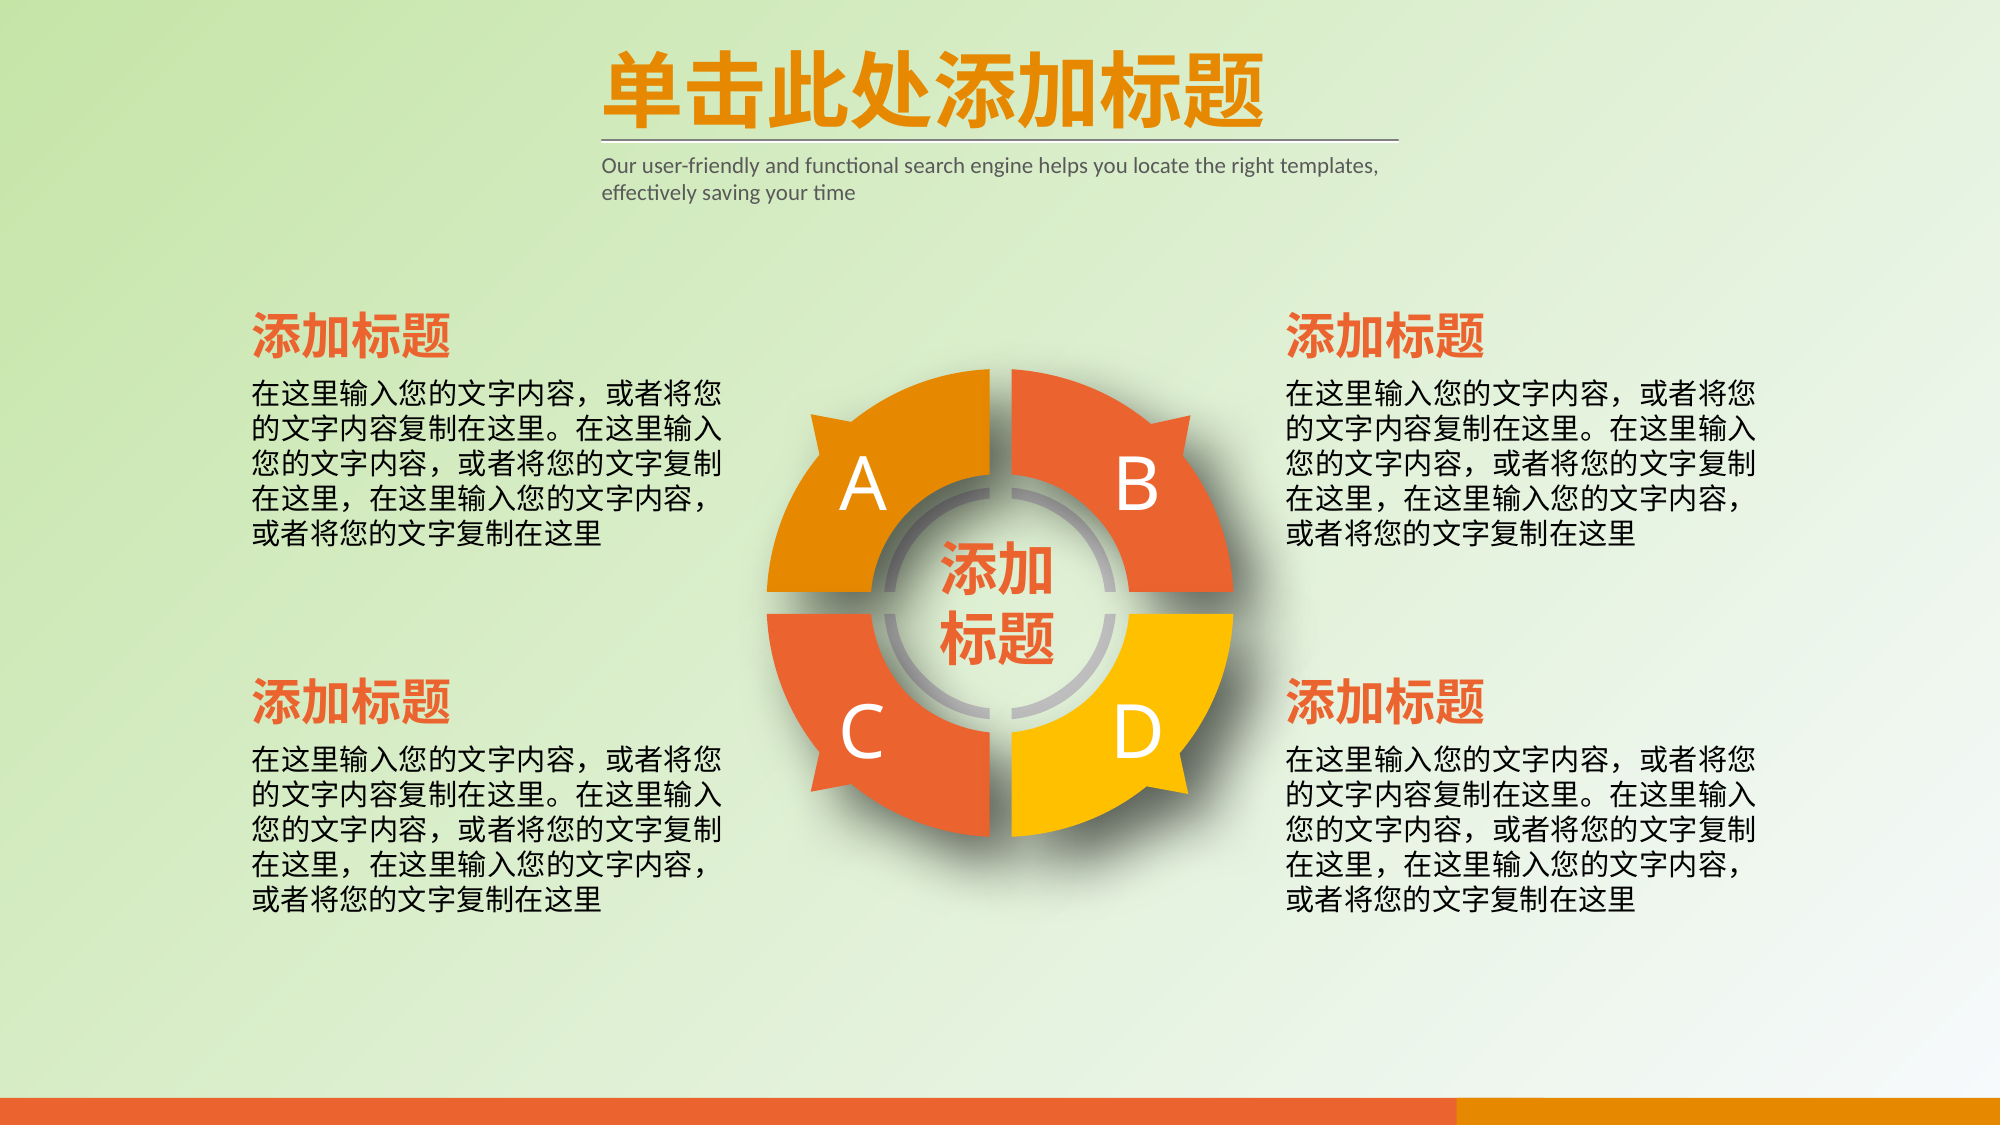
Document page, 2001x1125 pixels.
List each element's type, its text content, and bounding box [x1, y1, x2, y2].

text_box [1010, 368, 1235, 594]
text_box 添加标题 [1271, 662, 1773, 733]
text_box 在这里输入您的文字内容，或者将您的文字内容复制在这里。在这里输入您的文字内容，或者将您的文字复制在这里，在这里输入您的文字内容，或者将您的文字复制在这里 [236, 367, 738, 593]
text_box [0, 1097, 1456, 1125]
text_box [1456, 1097, 2000, 1125]
text_box 添加标题 [236, 296, 738, 367]
text_box 添加标题 [236, 662, 738, 733]
text_box [765, 612, 991, 838]
text_box 在这里输入您的文字内容，或者将您的文字内容复制在这里。在这里输入您的文字内容，或者将您的文字复制在这里，在这里输入您的文字内容，或者将您的文字复制在这里 [236, 733, 738, 959]
text_box C [826, 677, 899, 781]
text_box [765, 368, 991, 594]
text_box 添加标题 [1271, 296, 1773, 367]
text_box 在这里输入您的文字内容，或者将您的文字内容复制在这里。在这里输入您的文字内容，或者将您的文字复制在这里，在这里输入您的文字内容，或者将您的文字复制在这里 [1271, 733, 1773, 959]
text_box 在这里输入您的文字内容，或者将您的文字内容复制在这里。在这里输入您的文字内容，或者将您的文字复制在这里，在这里输入您的文字内容，或者将您的文字复制在这里 [1271, 367, 1773, 593]
text_box [1010, 612, 1235, 838]
text_box A [826, 429, 900, 532]
text_box 添加标题 [908, 524, 1088, 680]
text_box D [1097, 677, 1178, 781]
text_box [1011, 613, 1115, 717]
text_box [585, 30, 1415, 214]
text_box B [1100, 429, 1175, 532]
